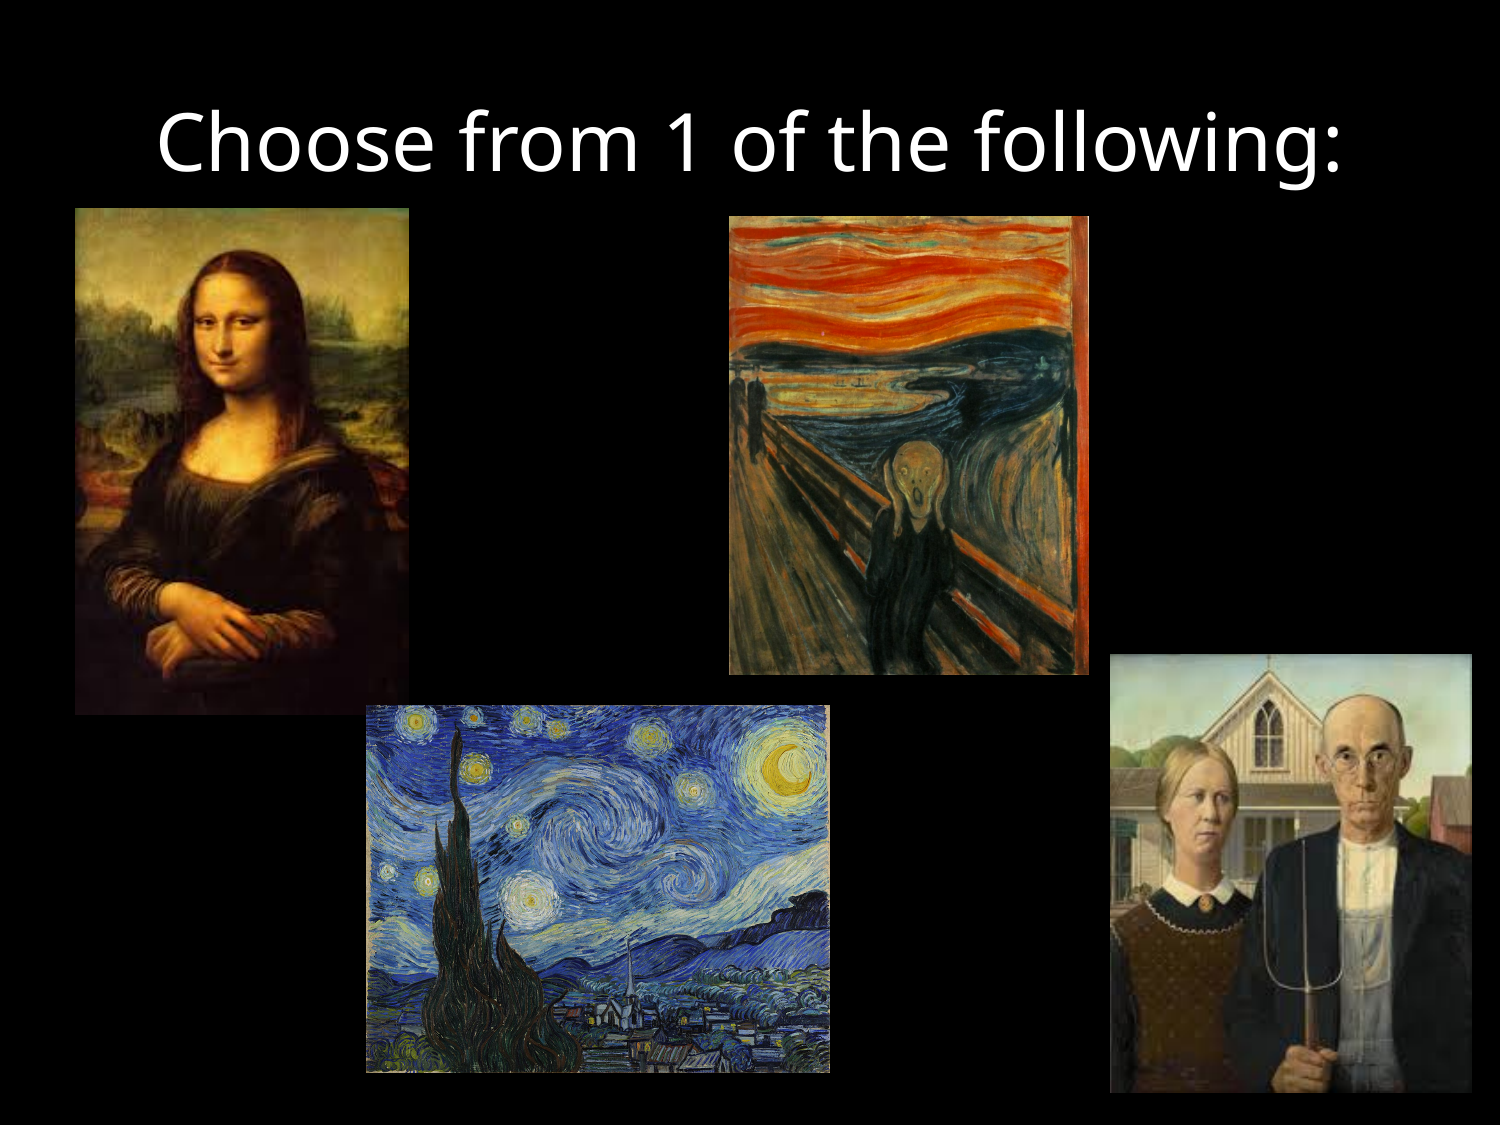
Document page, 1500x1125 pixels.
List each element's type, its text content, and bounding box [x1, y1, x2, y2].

picture [728, 216, 1090, 676]
picture [1109, 654, 1472, 1093]
title Choose from 1 of the following: [75, 45, 1425, 233]
picture [74, 208, 830, 1073]
